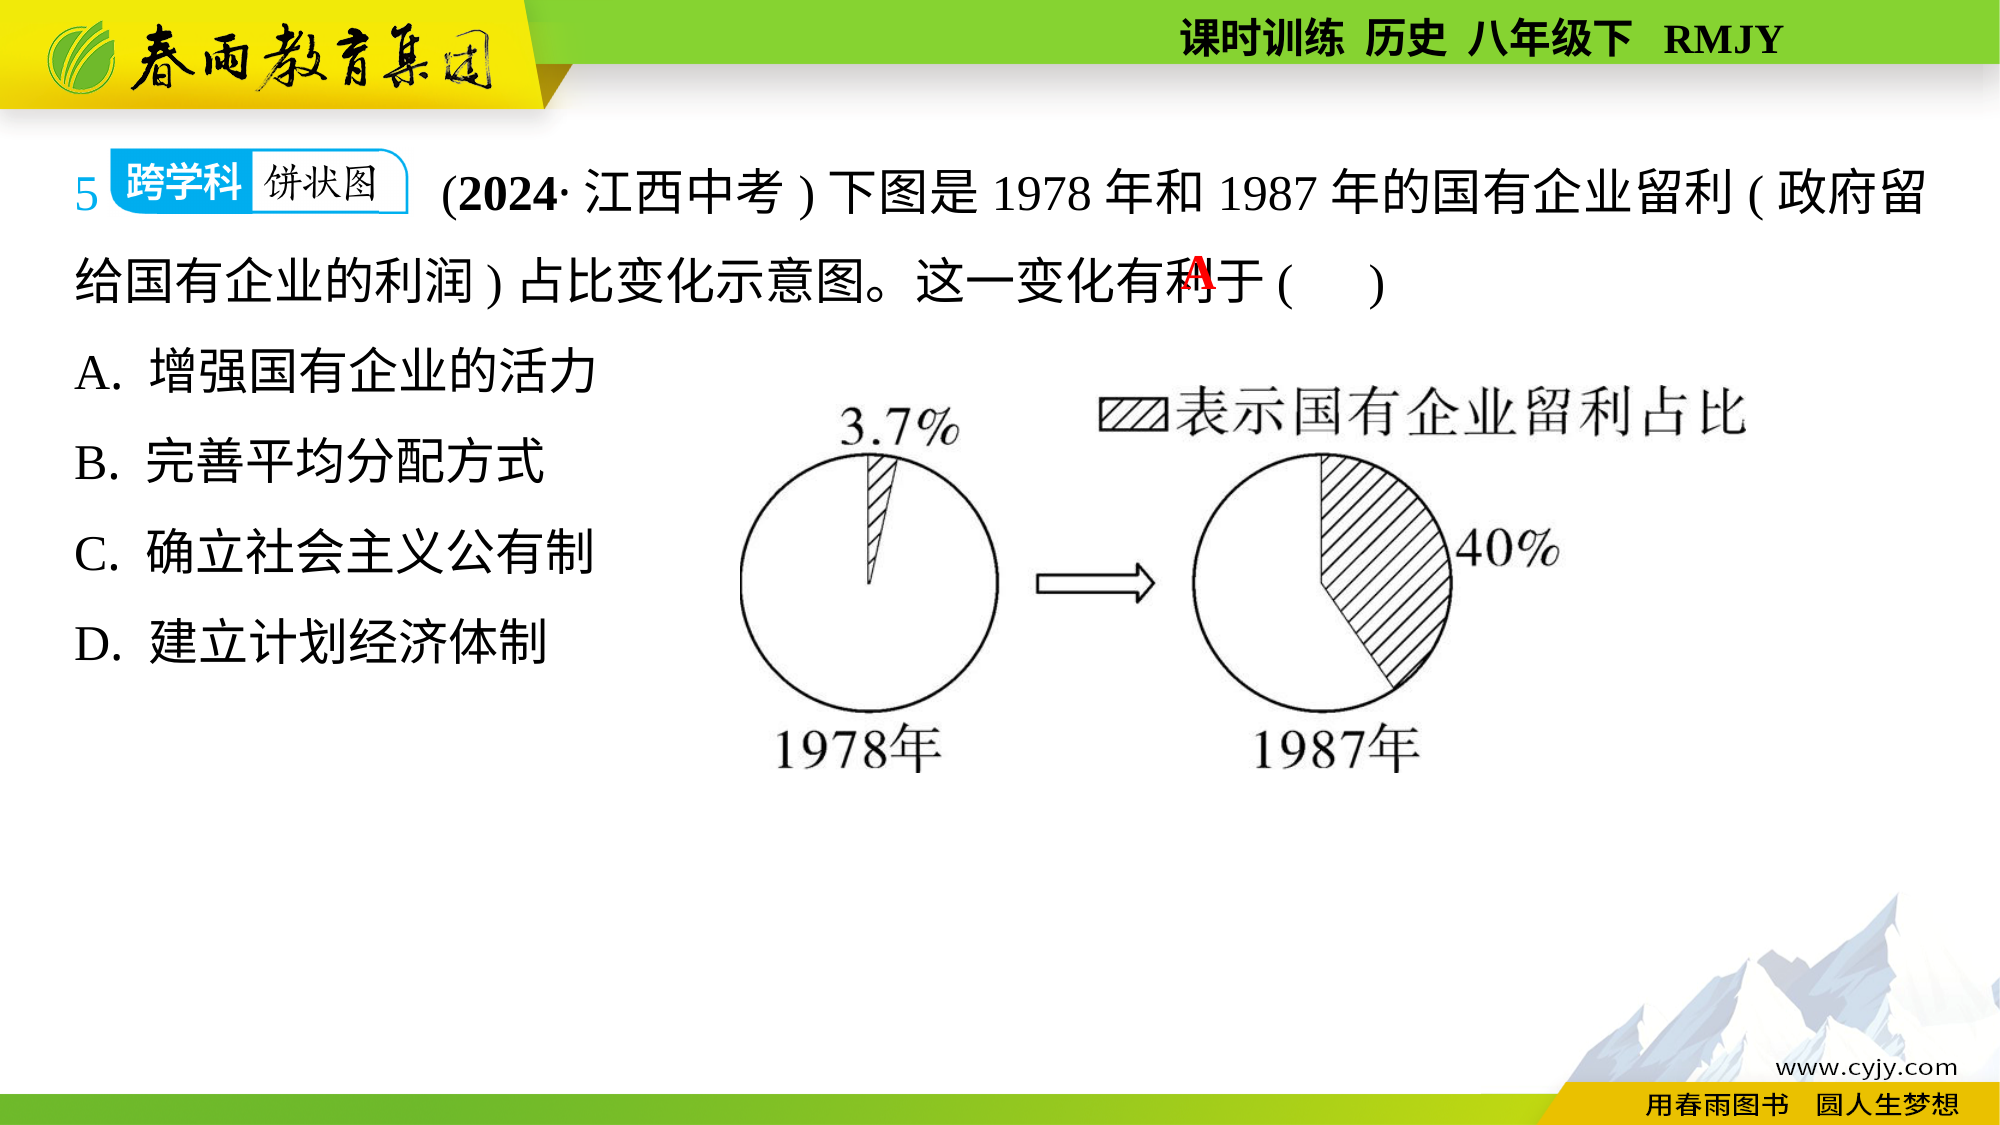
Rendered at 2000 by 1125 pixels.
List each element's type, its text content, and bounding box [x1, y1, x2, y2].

list 5 (2024·江西中考)下图是1978年和1987年的国有企业留利(政府留给国有企业的利润)占比变化示意图。这一变化有利于( ) A. 增强国有企业的活力 B. 完善平均分配方式 C. 确立社会主义公有制 D. 建立计划经济体制 [59, 122, 1944, 683]
picture [0, 0, 2000, 1125]
text_box A [1165, 231, 1232, 307]
